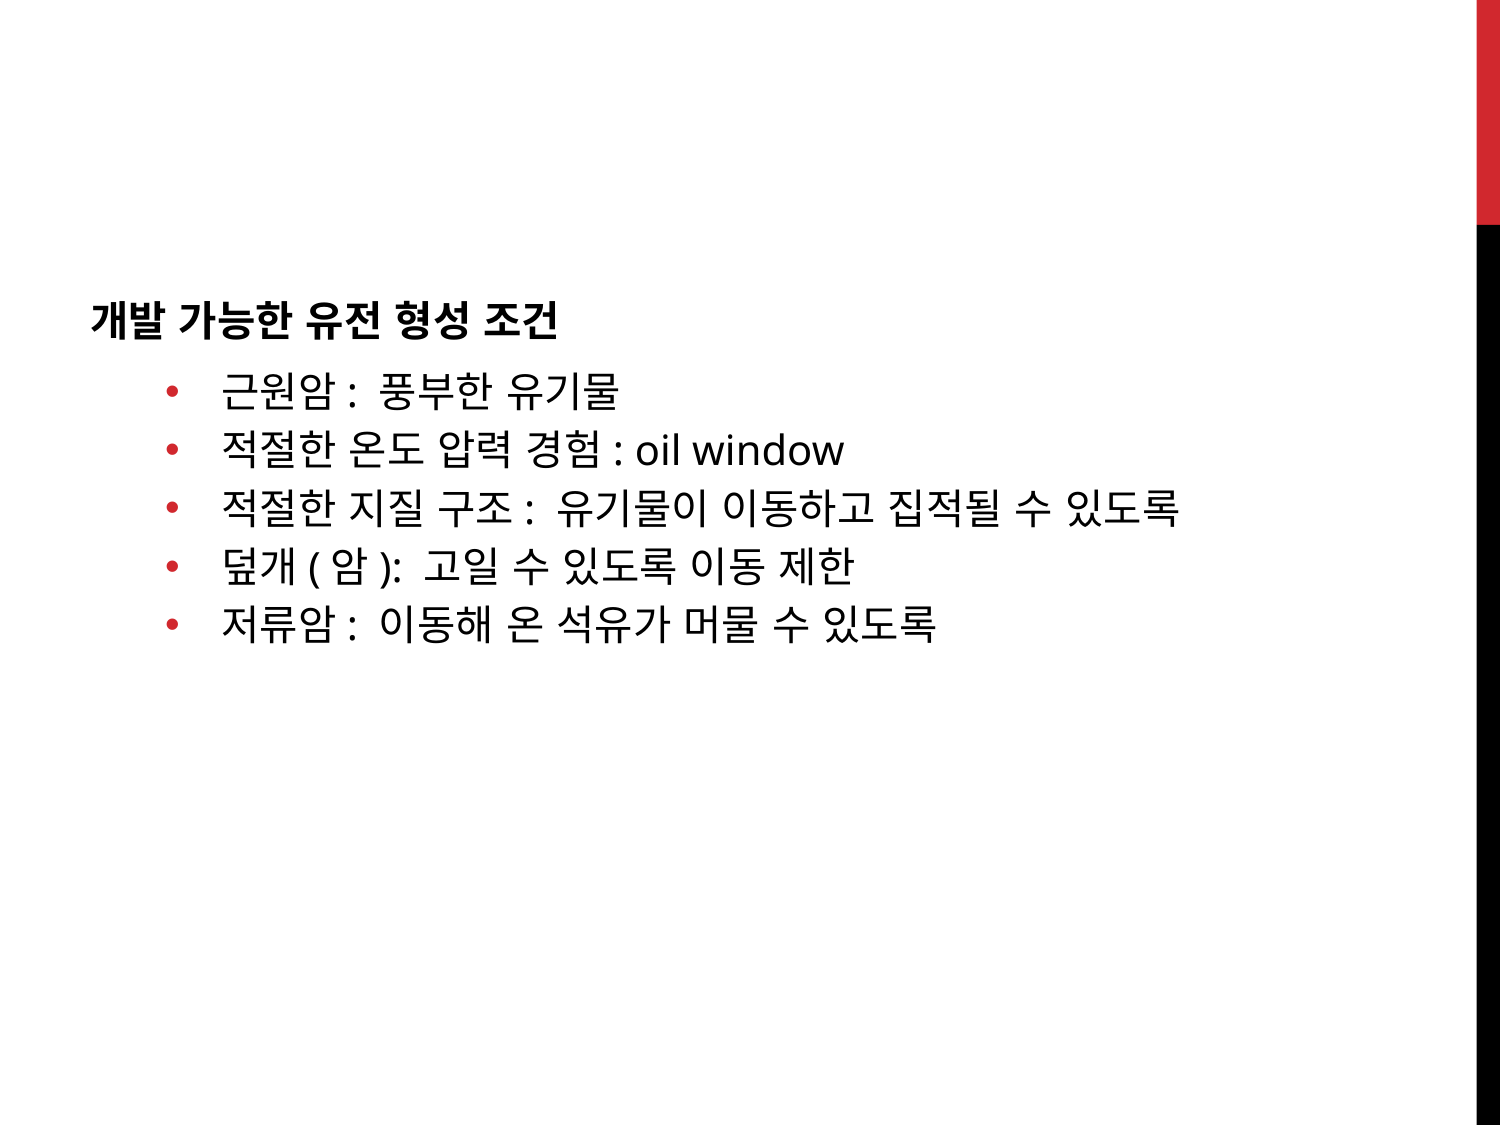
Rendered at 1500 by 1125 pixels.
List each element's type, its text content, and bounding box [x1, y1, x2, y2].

list 개발 가능한 유전 형성 조건 근원암: 풍부한 유기물 적절한 온도 압력 경험: oil window 적절한 지질 구조: 유기물이 이동하고 집적될 수 있도록 덮개(암): 고일 수 있도록 이동 제한 저류암: 이동해 온 석유가 머물 수 있도록 [75, 287, 1325, 1005]
